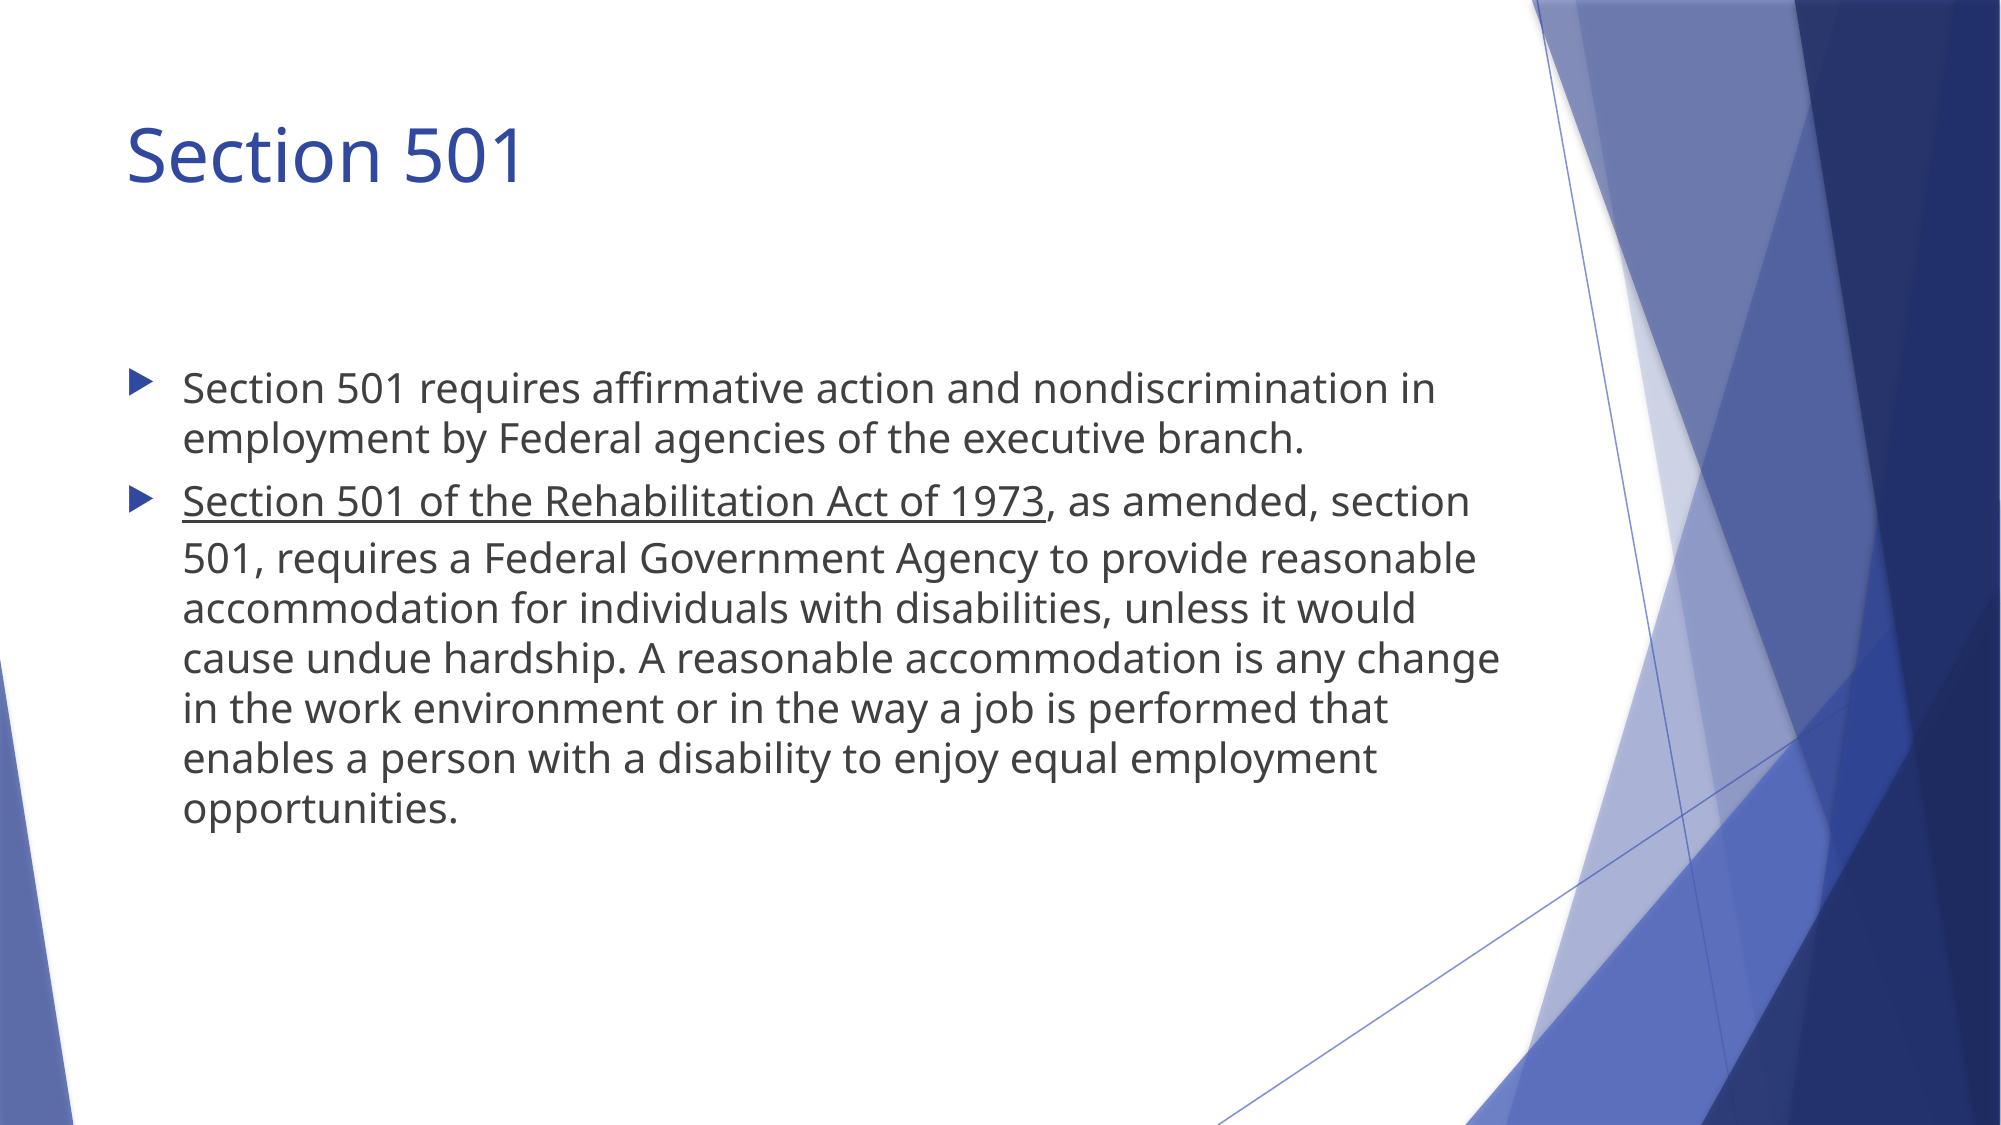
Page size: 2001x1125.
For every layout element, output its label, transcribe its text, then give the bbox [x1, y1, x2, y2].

title Section 501 [111, 99, 1522, 317]
list Section 501 requires affirmative action and nondiscrimination in employment by Federal agencies of the executive branch. Section 501 of the Rehabilitation Act of 1973, as amended, section 501, requires a Federal Government Agency to provide reasonable accommodation for individuals with disabilities, unless it would cause undue hardship. A reasonable accommodation is any change in the work environment or in the way a job is performed that enables a person with a disability to enjoy equal employment opportunities. [111, 354, 1522, 992]
